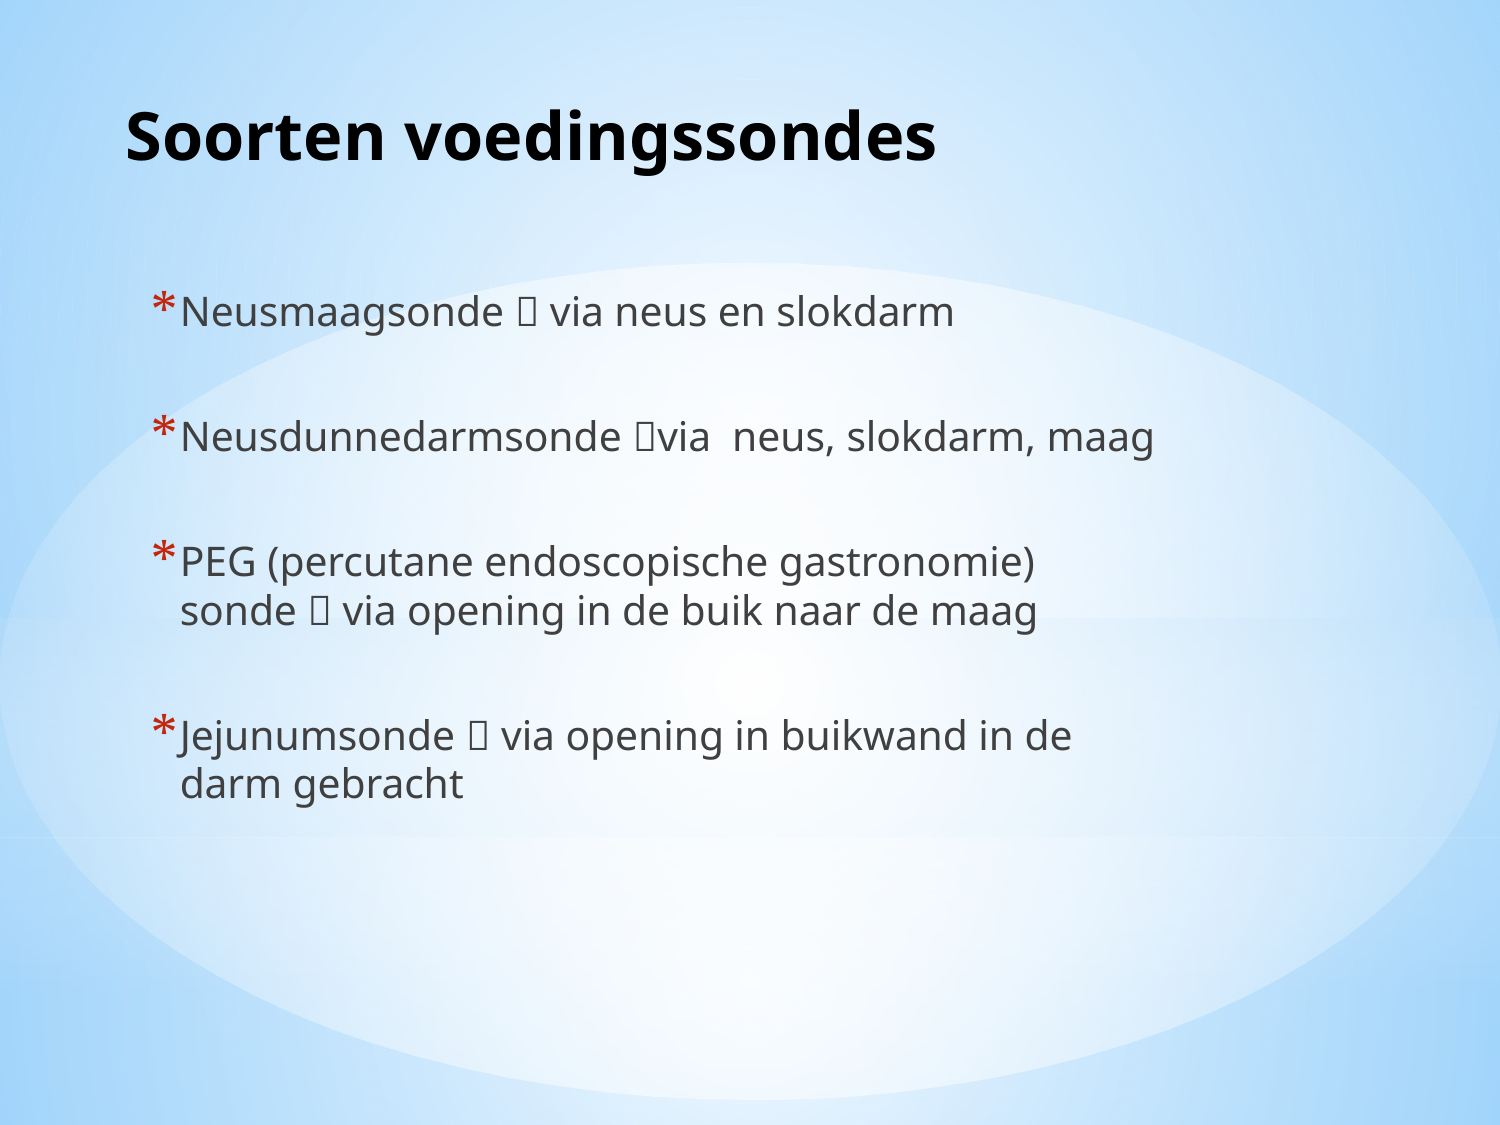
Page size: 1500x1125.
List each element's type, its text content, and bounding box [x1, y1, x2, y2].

list Neusmaagsonde  via neus en slokdarm Neusdunnedarmsonde via neus, slokdarm, maag PEG (percutane endoscopische gastronomie) sonde  via opening in de buik naar de maag Jejunumsonde  via opening in buikwand in de darm gebracht [128, 278, 1179, 849]
title Soorten voedingssondes [110, 86, 1179, 274]
